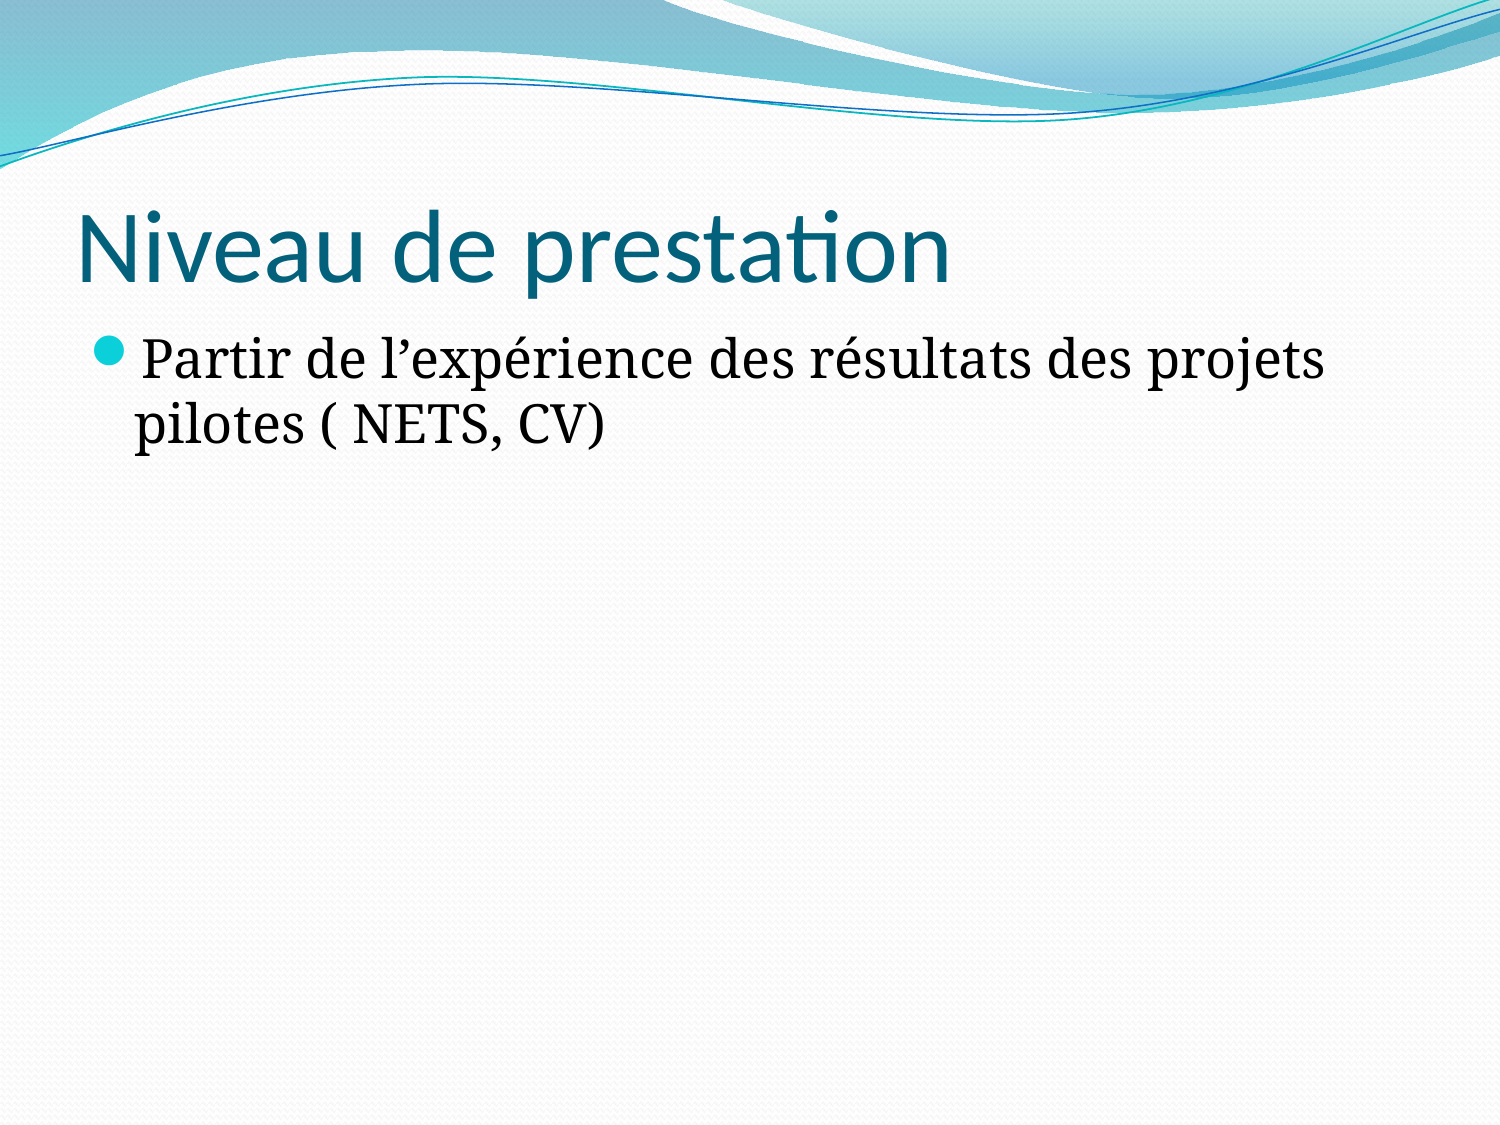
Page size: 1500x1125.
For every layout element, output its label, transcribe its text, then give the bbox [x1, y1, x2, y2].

title Niveau de prestation [75, 115, 1425, 303]
list Partir de l’expérience des résultats des projets pilotes ( NETS, CV) [75, 317, 1425, 1038]
